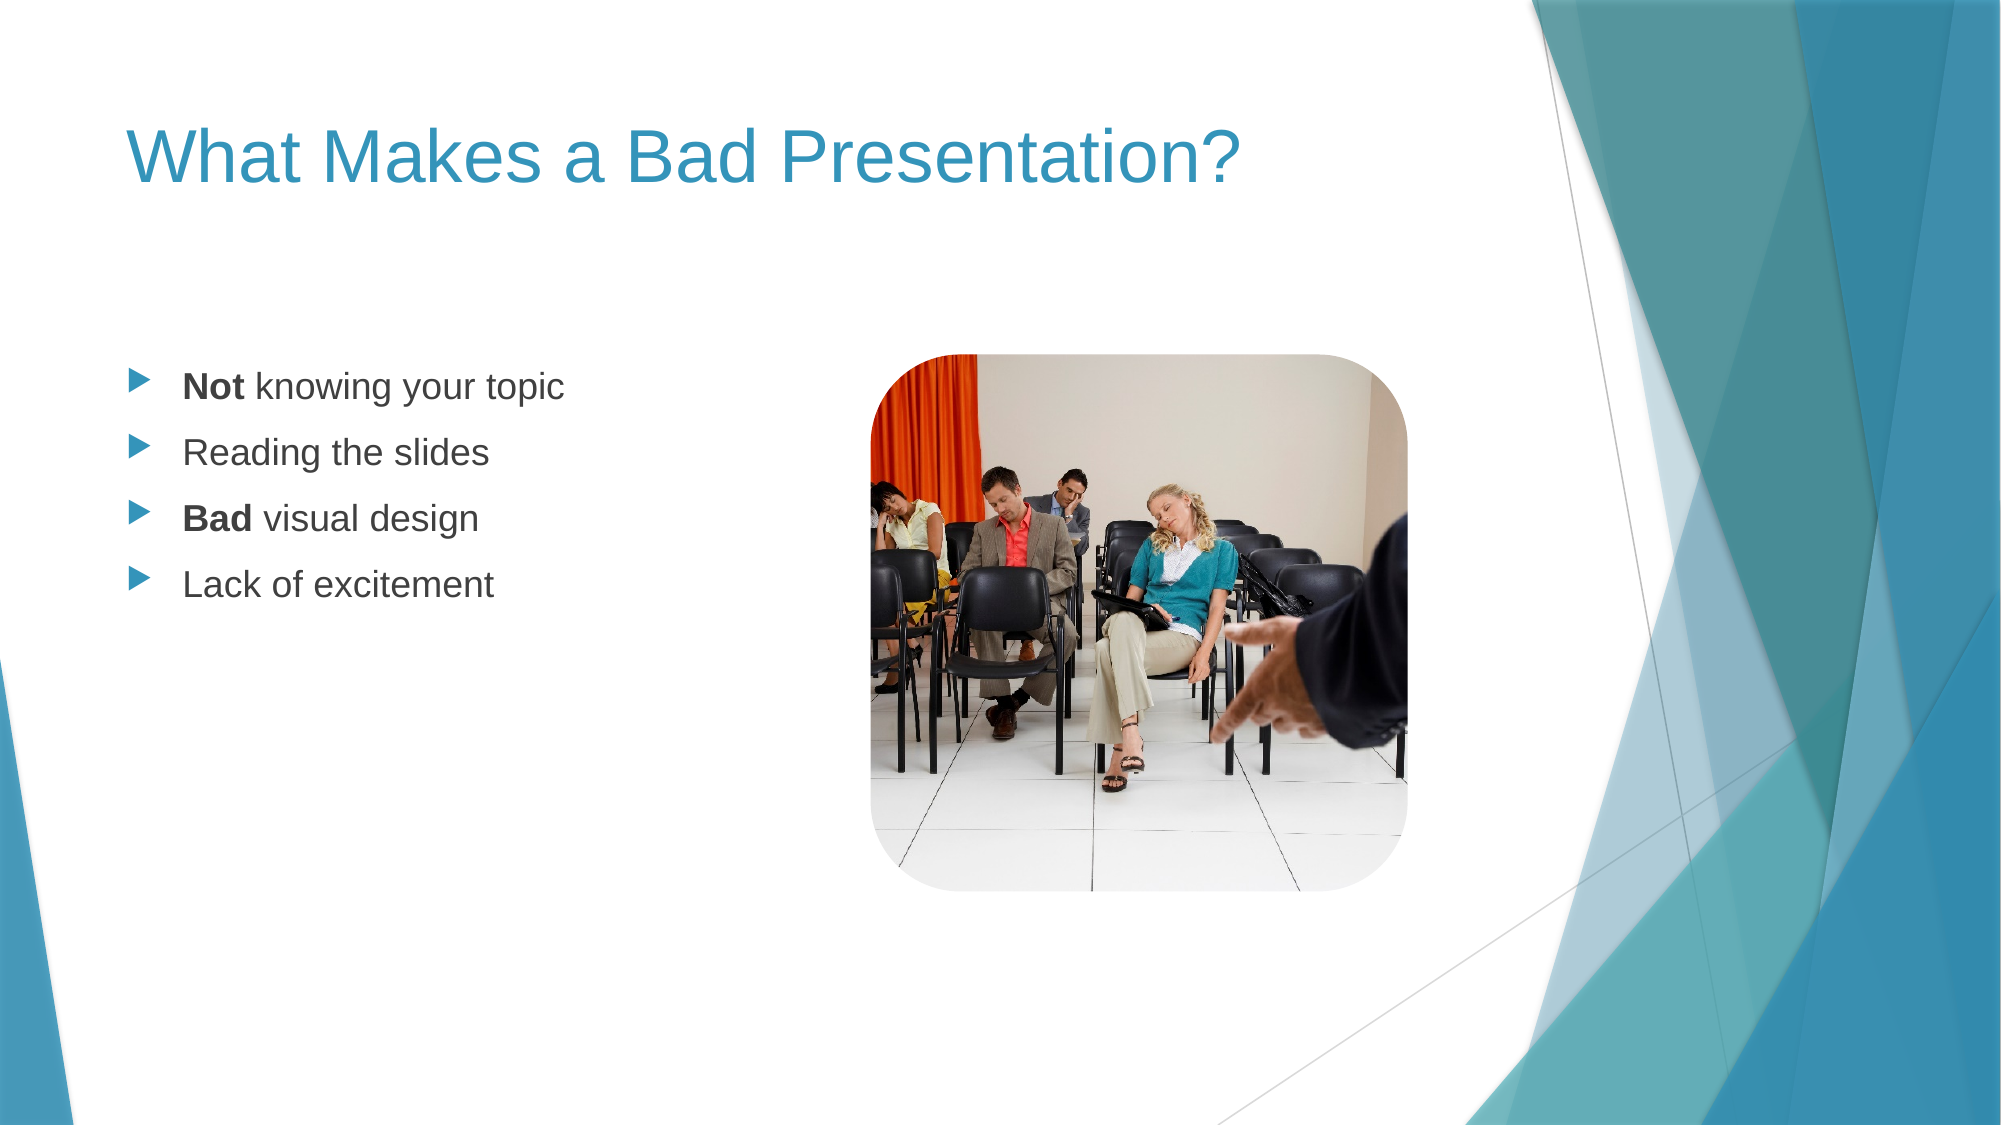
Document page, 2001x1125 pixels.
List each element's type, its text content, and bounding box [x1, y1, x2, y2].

list Not knowing your topic Reading the slides Bad visual design Lack of excitement [111, 354, 798, 992]
title What Makes a Bad Presentation? [111, 99, 1522, 317]
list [870, 353, 1409, 892]
